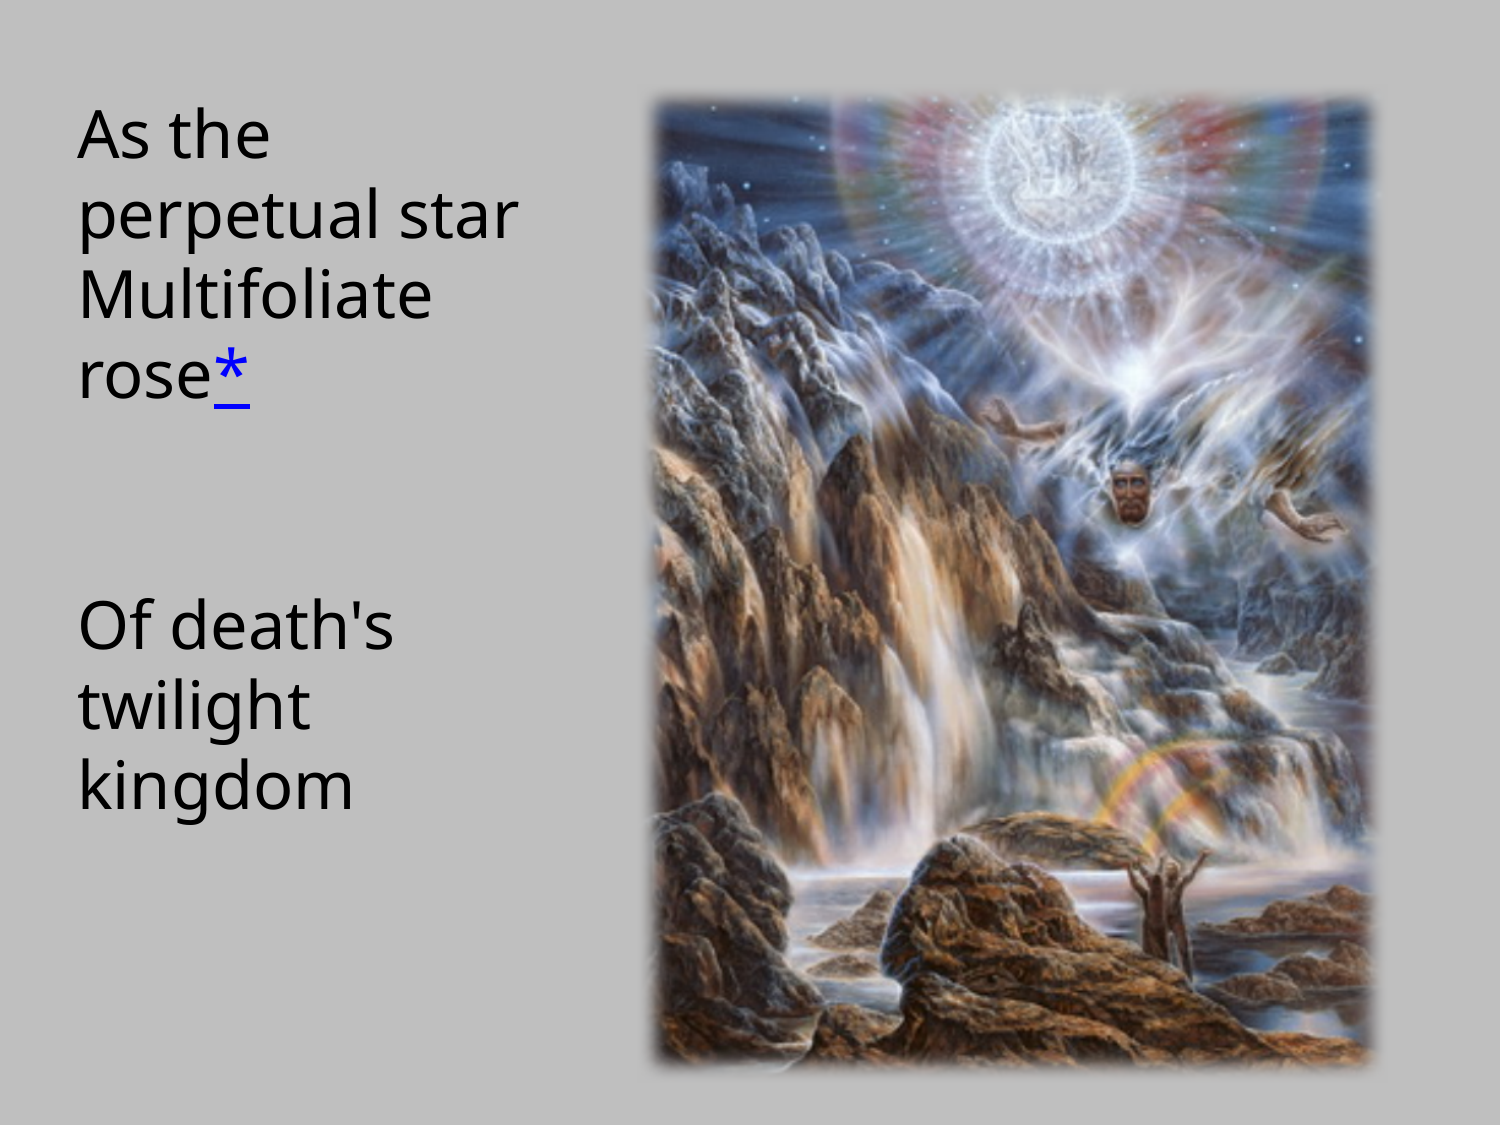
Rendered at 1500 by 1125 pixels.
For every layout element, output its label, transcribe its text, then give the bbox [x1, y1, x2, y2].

picture [637, 84, 1388, 1083]
text_box As the perpetual star Multifoliate rose* Of death's twilight kingdom [62, 84, 588, 831]
